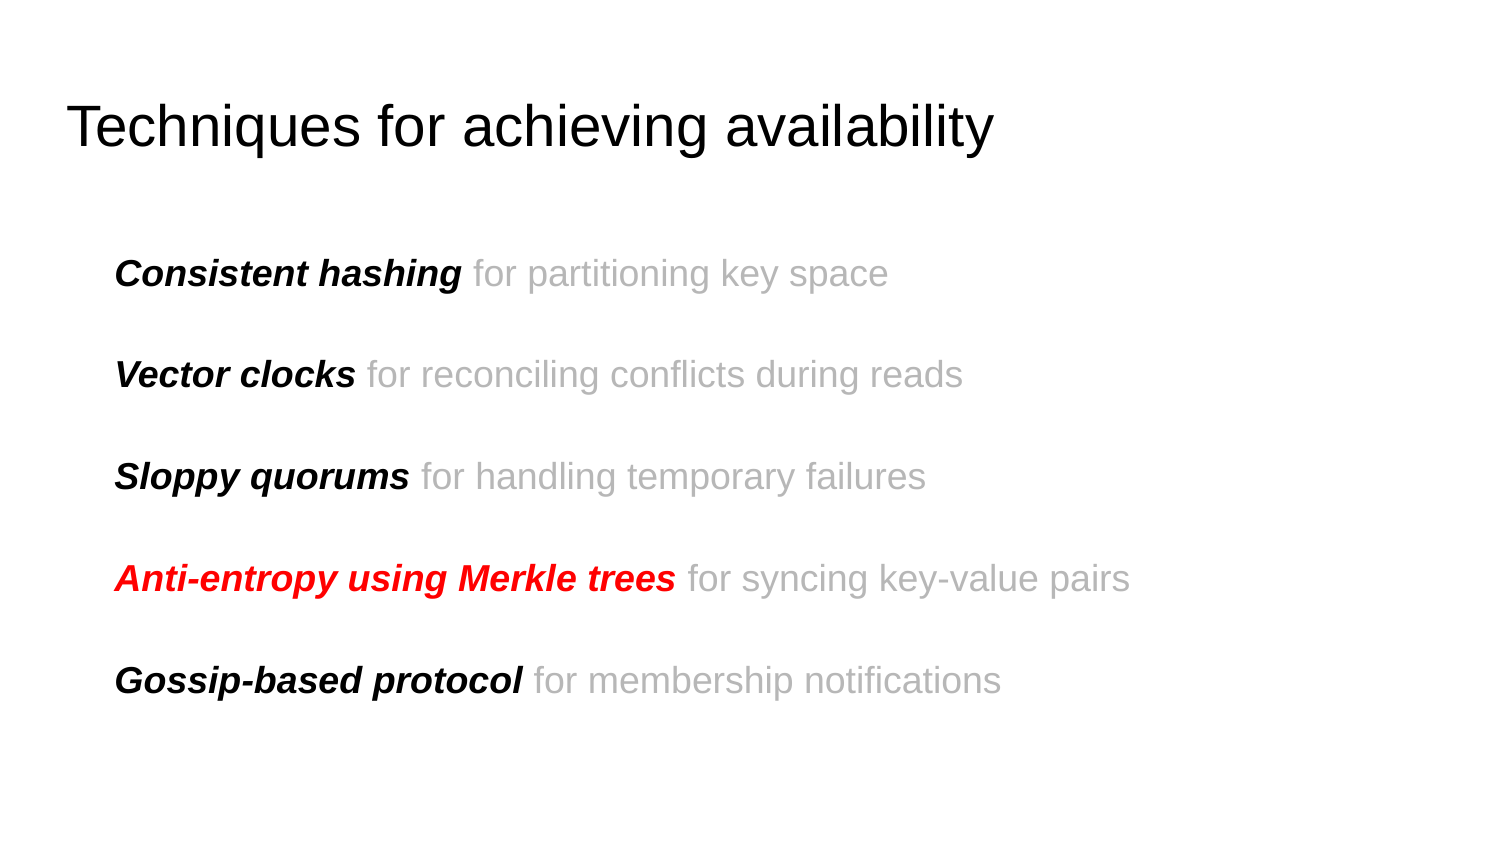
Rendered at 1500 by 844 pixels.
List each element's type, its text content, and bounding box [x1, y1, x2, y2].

list Consistent hashing for partitioning key space Vector clocks for reconciling conflicts during reads Sloppy quorums for handling temporary failures Anti-entropy using Merkle trees for syncing key-value pairs Gossip-based protocol for membership notifications [99, 227, 1373, 736]
title Techniques for achieving availability [51, 72, 1449, 167]
